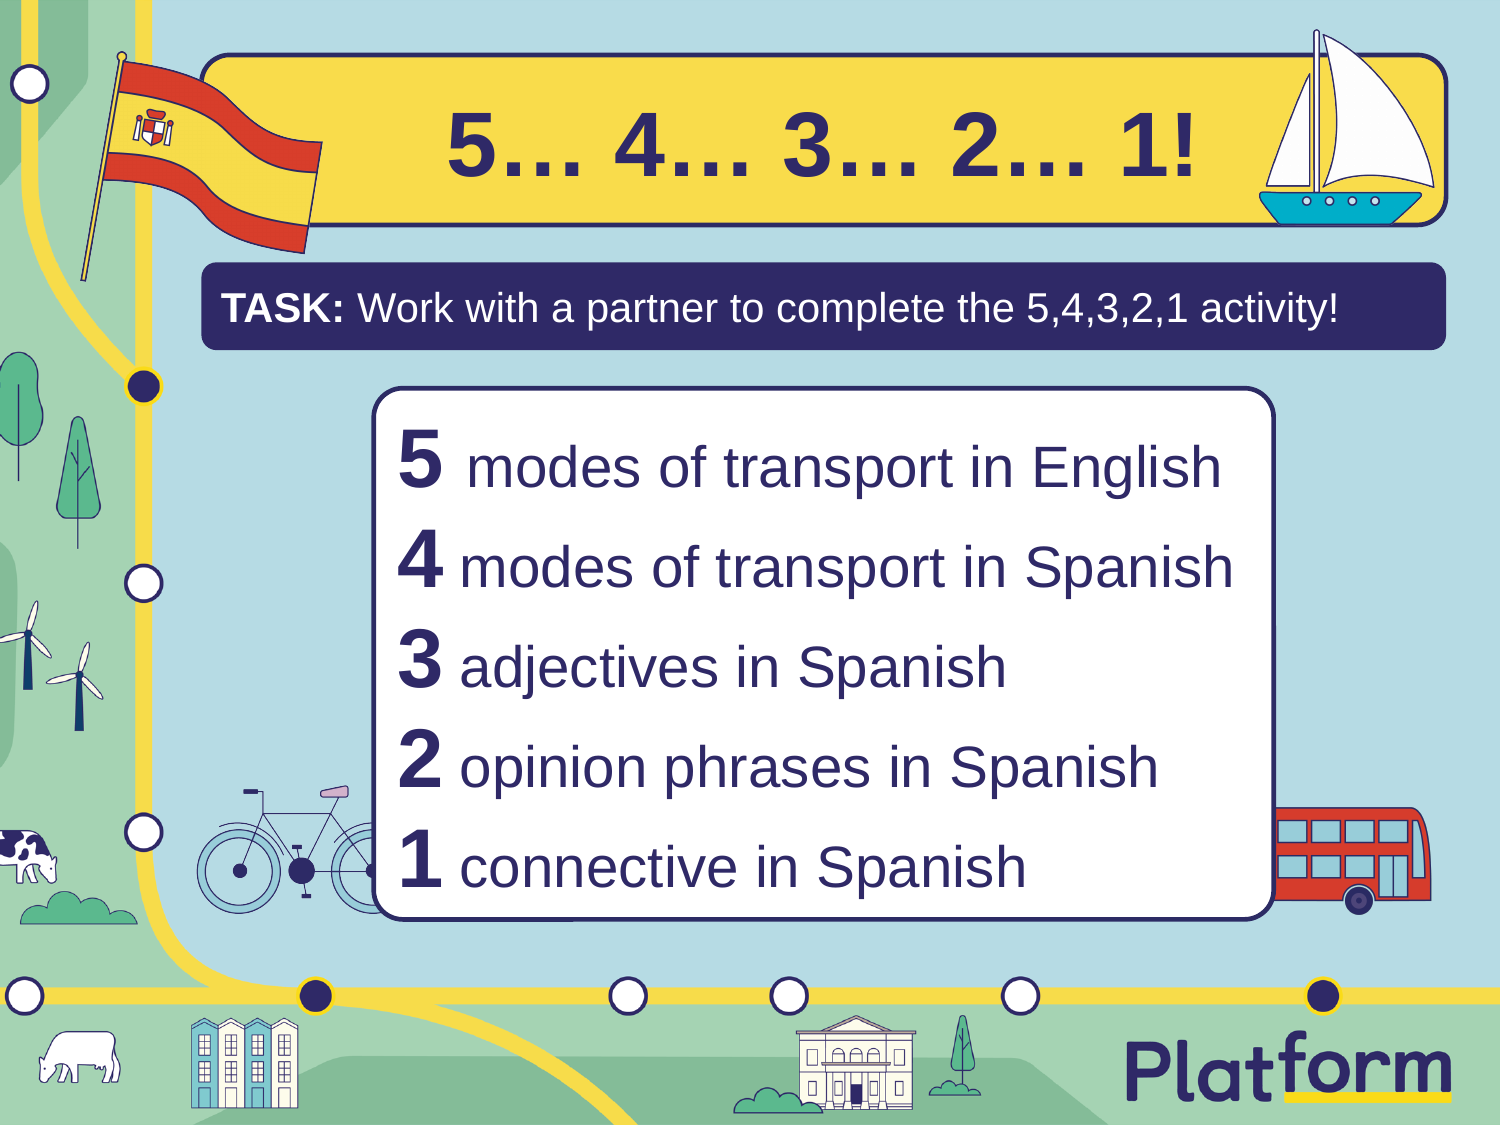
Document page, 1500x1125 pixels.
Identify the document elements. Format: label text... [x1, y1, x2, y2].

text_box 5… 4… 3… 2… 1! [326, 54, 1245, 225]
text_box 5 modes of transport in English 4 modes of transport in Spanish 3 adjectives in Spanish 2 opinion phrases in Spanish 1 connective in Spanish [373, 388, 1274, 920]
text_box TASK: Work with a partner to complete the 5,4,3,2,1 activity! [201, 262, 1447, 351]
picture [0, 0, 1500, 1125]
